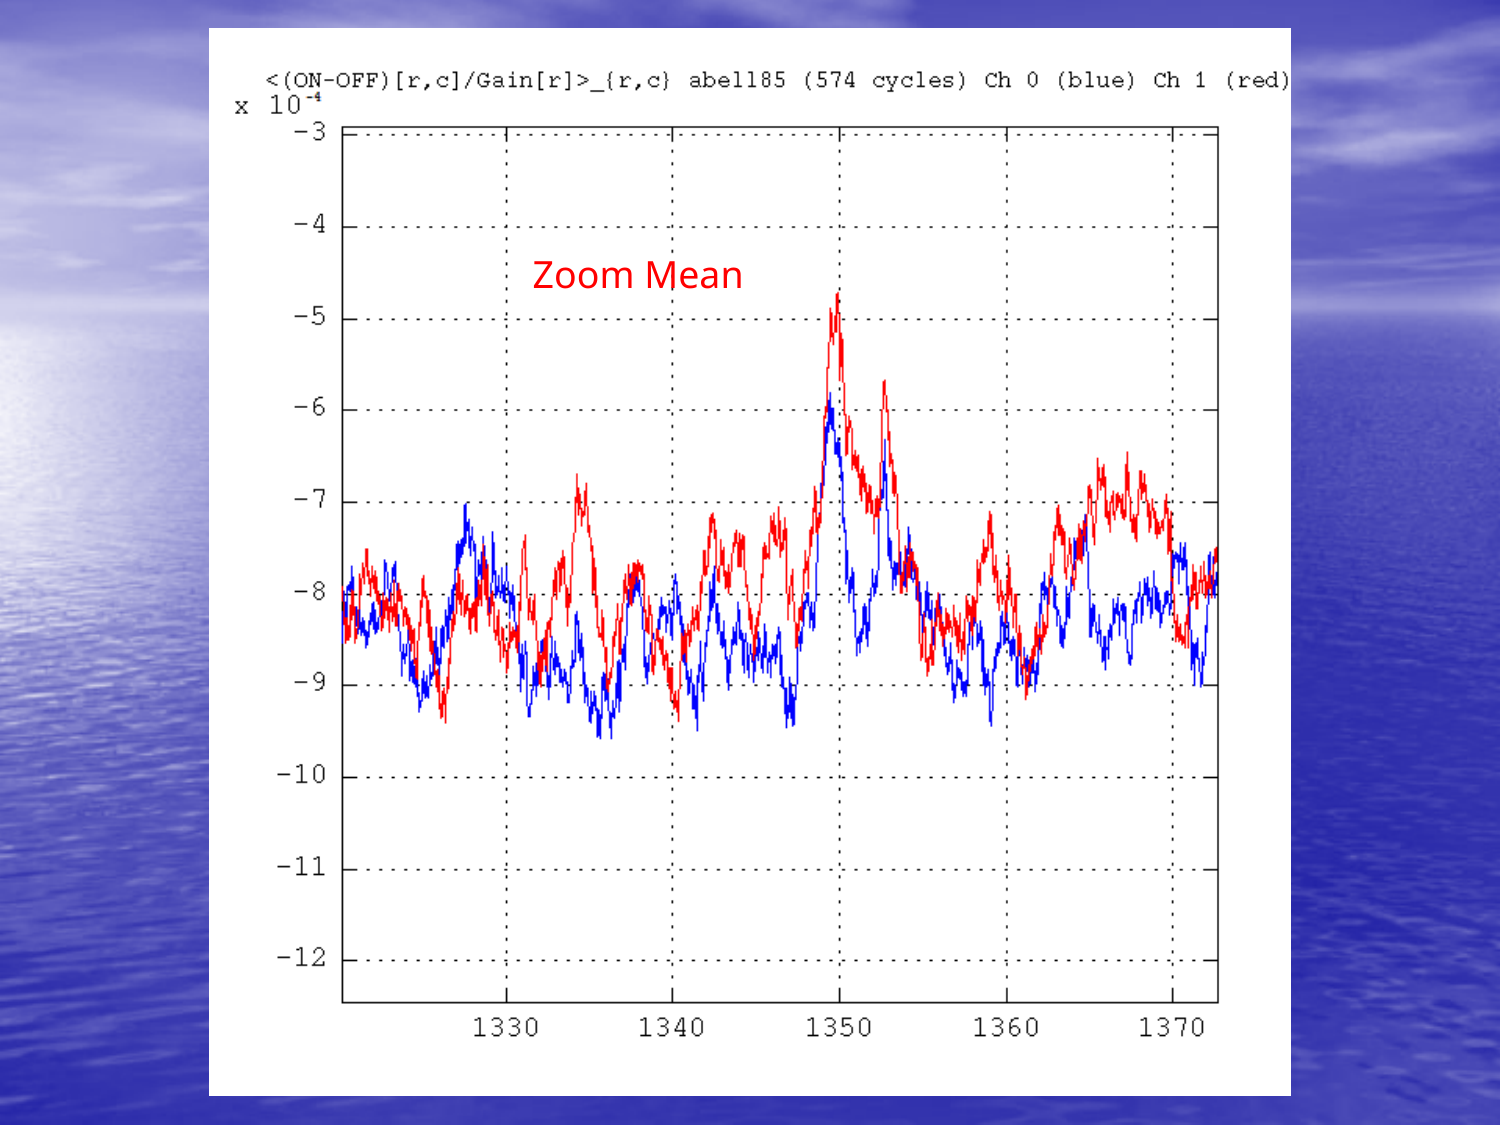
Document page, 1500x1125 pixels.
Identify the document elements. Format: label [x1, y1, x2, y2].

picture [209, 28, 1291, 1097]
